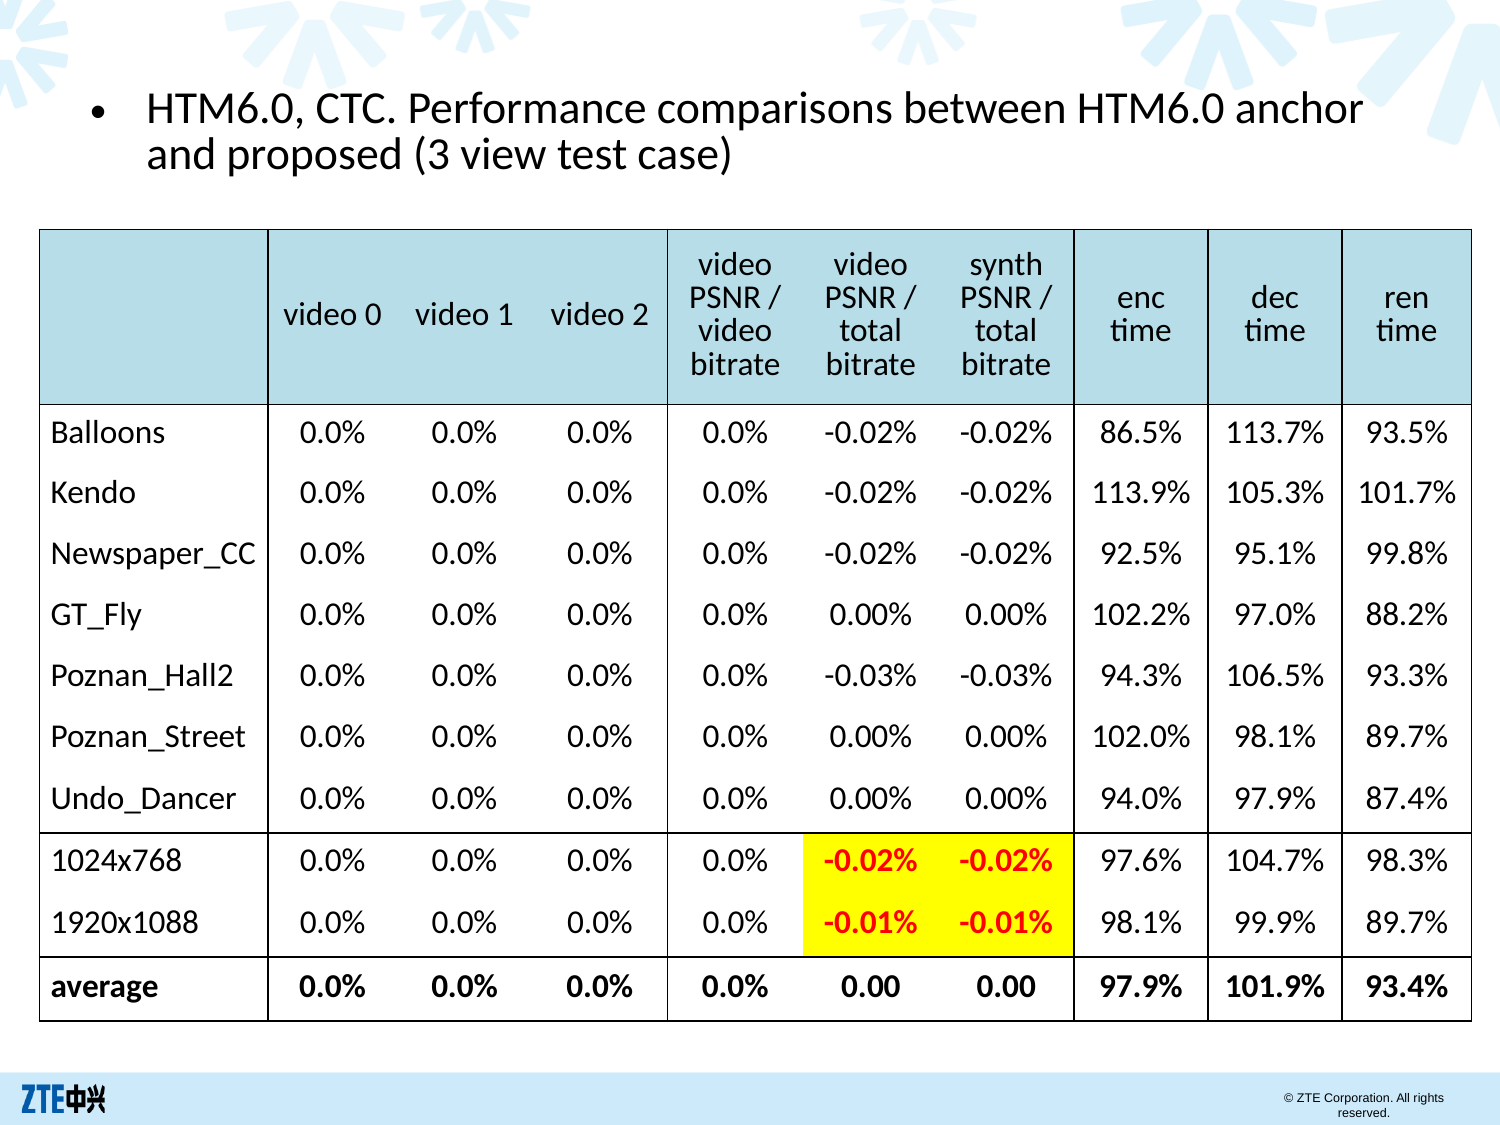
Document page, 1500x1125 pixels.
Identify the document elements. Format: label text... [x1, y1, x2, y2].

table_cell -0.01% [939, 894, 1073, 956]
table_header video PSNR / total bitrate [803, 230, 939, 404]
table_cell 0.0% [532, 958, 667, 1020]
table_cell -0.02% [939, 834, 1073, 894]
table_cell 0.0% [269, 769, 397, 832]
table_cell -0.02% [803, 834, 939, 894]
table_cell 0.0% [397, 834, 532, 894]
table_cell Poznan_Hall2 [40, 647, 267, 708]
table_cell 88.2% [1343, 587, 1471, 647]
table_cell 89.7% [1343, 708, 1471, 769]
table_cell 0.0% [397, 769, 532, 832]
table_cell GT_Fly [40, 587, 267, 647]
table_cell 0.0% [668, 834, 803, 894]
table_cell 94.3% [1075, 647, 1207, 708]
table_cell 92.5% [1075, 526, 1207, 587]
table_cell 0.0% [397, 894, 532, 956]
table_cell -0.02% [939, 465, 1073, 526]
table_header enc time [1075, 230, 1207, 404]
table_cell 0.00% [939, 587, 1073, 647]
list HTM6.0, CTC. Performance comparisons between HTM6.0 anchor and proposed (3 view test case) [75, 81, 1425, 229]
picture [0, 0, 1500, 1125]
table_cell 105.3% [1209, 465, 1341, 526]
table_cell 0.00% [939, 708, 1073, 769]
table_cell 0.00% [803, 587, 939, 647]
table_cell 95.1% [1209, 526, 1341, 587]
table_header video 1 [397, 230, 532, 404]
table_header ren time [1343, 230, 1471, 404]
table_cell 0.0% [668, 708, 803, 769]
table_cell 98.1% [1209, 708, 1341, 769]
table_cell 0.0% [397, 708, 532, 769]
table_cell 0.0% [269, 958, 397, 1020]
table_cell 0.0% [532, 769, 667, 832]
table_cell -0.02% [939, 405, 1073, 465]
table_cell Kendo [40, 465, 267, 526]
table_cell 86.5% [1075, 405, 1207, 465]
table_cell 113.7% [1209, 405, 1341, 465]
table_cell 99.8% [1343, 526, 1471, 587]
table_header dec time [1209, 230, 1341, 404]
table_cell 0.0% [668, 894, 803, 956]
table_cell 0.0% [397, 405, 532, 465]
table_cell 0.0% [269, 526, 397, 587]
table_cell 98.1% [1075, 894, 1207, 956]
table_cell -0.01% [803, 894, 939, 956]
table_cell 113.9% [1075, 465, 1207, 526]
table_cell 1920x1088 [40, 894, 267, 956]
table_cell 0.0% [668, 769, 803, 832]
table_cell -0.02% [939, 526, 1073, 587]
table_cell 0.0% [269, 405, 397, 465]
table_cell -0.02% [803, 405, 939, 465]
table_cell Poznan_Street [40, 708, 267, 769]
table_cell 0.00 [803, 958, 939, 1020]
table_cell 0.0% [397, 465, 532, 526]
table_cell 0.00% [939, 769, 1073, 832]
table_cell -0.02% [803, 465, 939, 526]
table_cell -0.03% [939, 647, 1073, 708]
table_cell 0.0% [668, 526, 803, 587]
table_cell 0.0% [532, 834, 667, 894]
table_cell 0.00 [939, 958, 1073, 1020]
table_cell 0.0% [668, 958, 803, 1020]
table_cell 102.0% [1075, 708, 1207, 769]
table_header video 2 [532, 230, 667, 404]
table_cell 0.0% [269, 708, 397, 769]
table_cell 99.9% [1209, 894, 1341, 956]
table_cell 0.0% [532, 647, 667, 708]
table_cell 0.0% [532, 894, 667, 956]
table_cell 106.5% [1209, 647, 1341, 708]
table_cell 93.3% [1343, 647, 1471, 708]
table_cell 0.0% [269, 587, 397, 647]
table_cell 0.00% [803, 769, 939, 832]
table_cell 98.3% [1343, 834, 1471, 894]
table_cell 97.0% [1209, 587, 1341, 647]
table_cell 89.7% [1343, 894, 1471, 956]
table_cell 0.0% [532, 465, 667, 526]
table_cell 97.6% [1075, 834, 1207, 894]
table_cell 97.9% [1075, 958, 1207, 1020]
table_header [40, 230, 267, 404]
table_cell -0.03% [803, 647, 939, 708]
table_cell 101.9% [1209, 958, 1341, 1020]
table_header synth PSNR / total bitrate [939, 230, 1073, 404]
table_cell 102.2% [1075, 587, 1207, 647]
table_cell 0.0% [269, 834, 397, 894]
table_cell 0.0% [269, 894, 397, 956]
table_cell 0.0% [532, 708, 667, 769]
table_cell 0.0% [397, 647, 532, 708]
table_cell average [40, 958, 267, 1020]
table_cell 0.0% [532, 526, 667, 587]
table_cell 0.0% [269, 647, 397, 708]
table_cell 93.5% [1343, 405, 1471, 465]
table_cell 87.4% [1343, 769, 1471, 832]
table_cell 104.7% [1209, 834, 1341, 894]
table_cell Undo_Dancer [40, 769, 267, 832]
table_cell 0.0% [397, 958, 532, 1020]
table_cell 94.0% [1075, 769, 1207, 832]
table_cell 97.9% [1209, 769, 1341, 832]
table_cell 0.00% [803, 708, 939, 769]
table_cell 93.4% [1343, 958, 1471, 1020]
table_cell -0.02% [803, 526, 939, 587]
table_cell Balloons [40, 405, 267, 465]
table_cell 0.0% [668, 465, 803, 526]
table_cell 0.0% [668, 647, 803, 708]
table_cell 0.0% [668, 587, 803, 647]
table_cell 0.0% [532, 405, 667, 465]
table_cell 101.7% [1343, 465, 1471, 526]
table_cell 0.0% [668, 405, 803, 465]
table_header video 0 [269, 230, 397, 404]
table_cell 0.0% [397, 526, 532, 587]
table_cell 0.0% [532, 587, 667, 647]
table_cell 0.0% [269, 465, 397, 526]
table_cell Newspaper_CC [40, 526, 267, 587]
table_cell 1024x768 [40, 834, 267, 894]
table_header video PSNR / video bitrate [668, 230, 803, 404]
table_cell 0.0% [397, 587, 532, 647]
